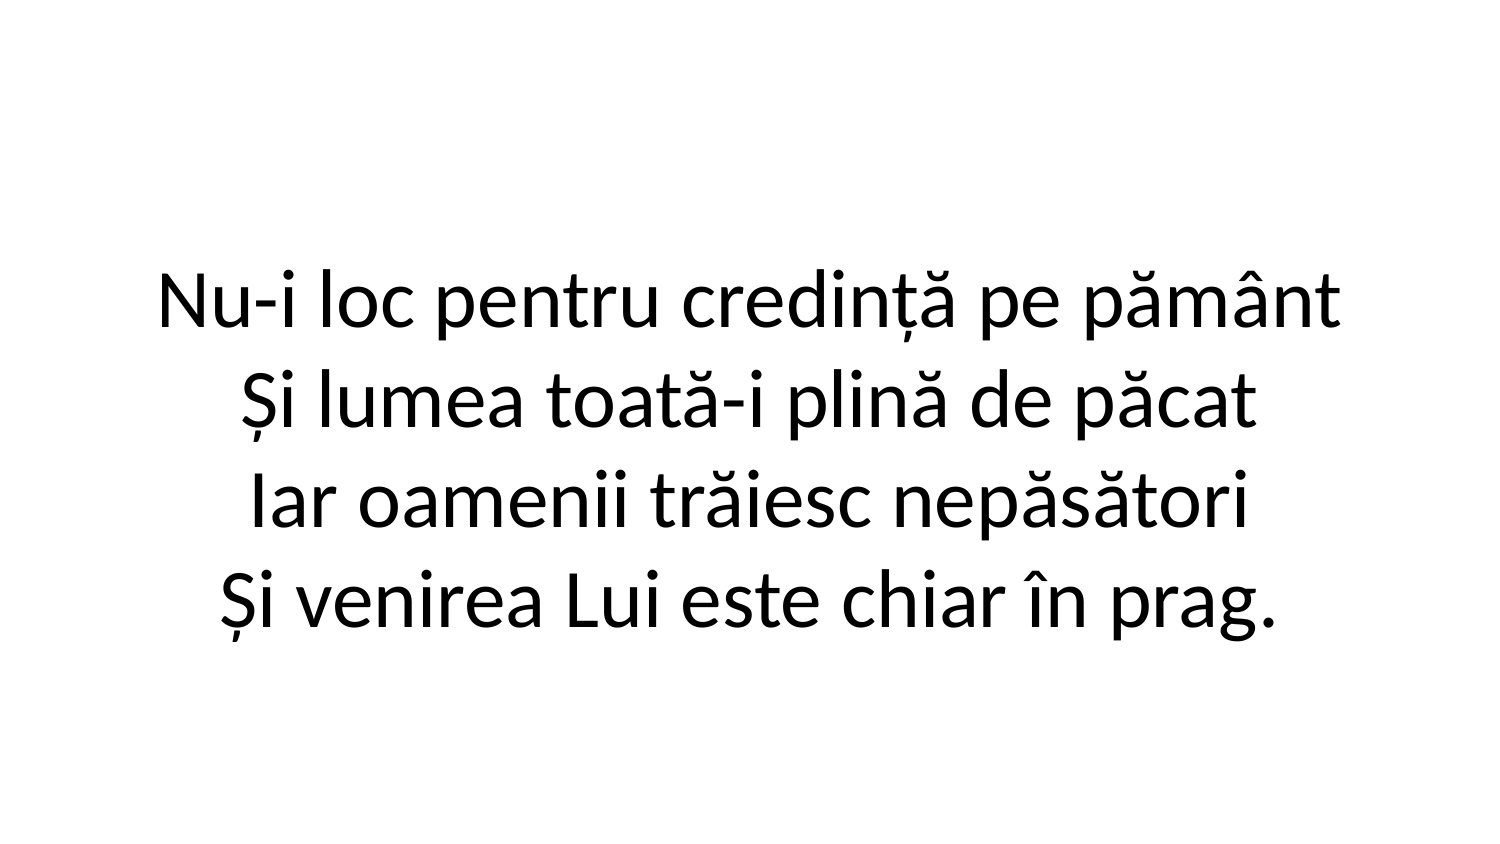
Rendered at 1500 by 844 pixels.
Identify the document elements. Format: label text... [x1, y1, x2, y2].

text_box Nu-i loc pentru credință pe pământ Și lumea toată-i plină de păcat Iar oamenii trăiesc nepăsători Și venirea Lui este chiar în prag. [141, 192, 1359, 652]
